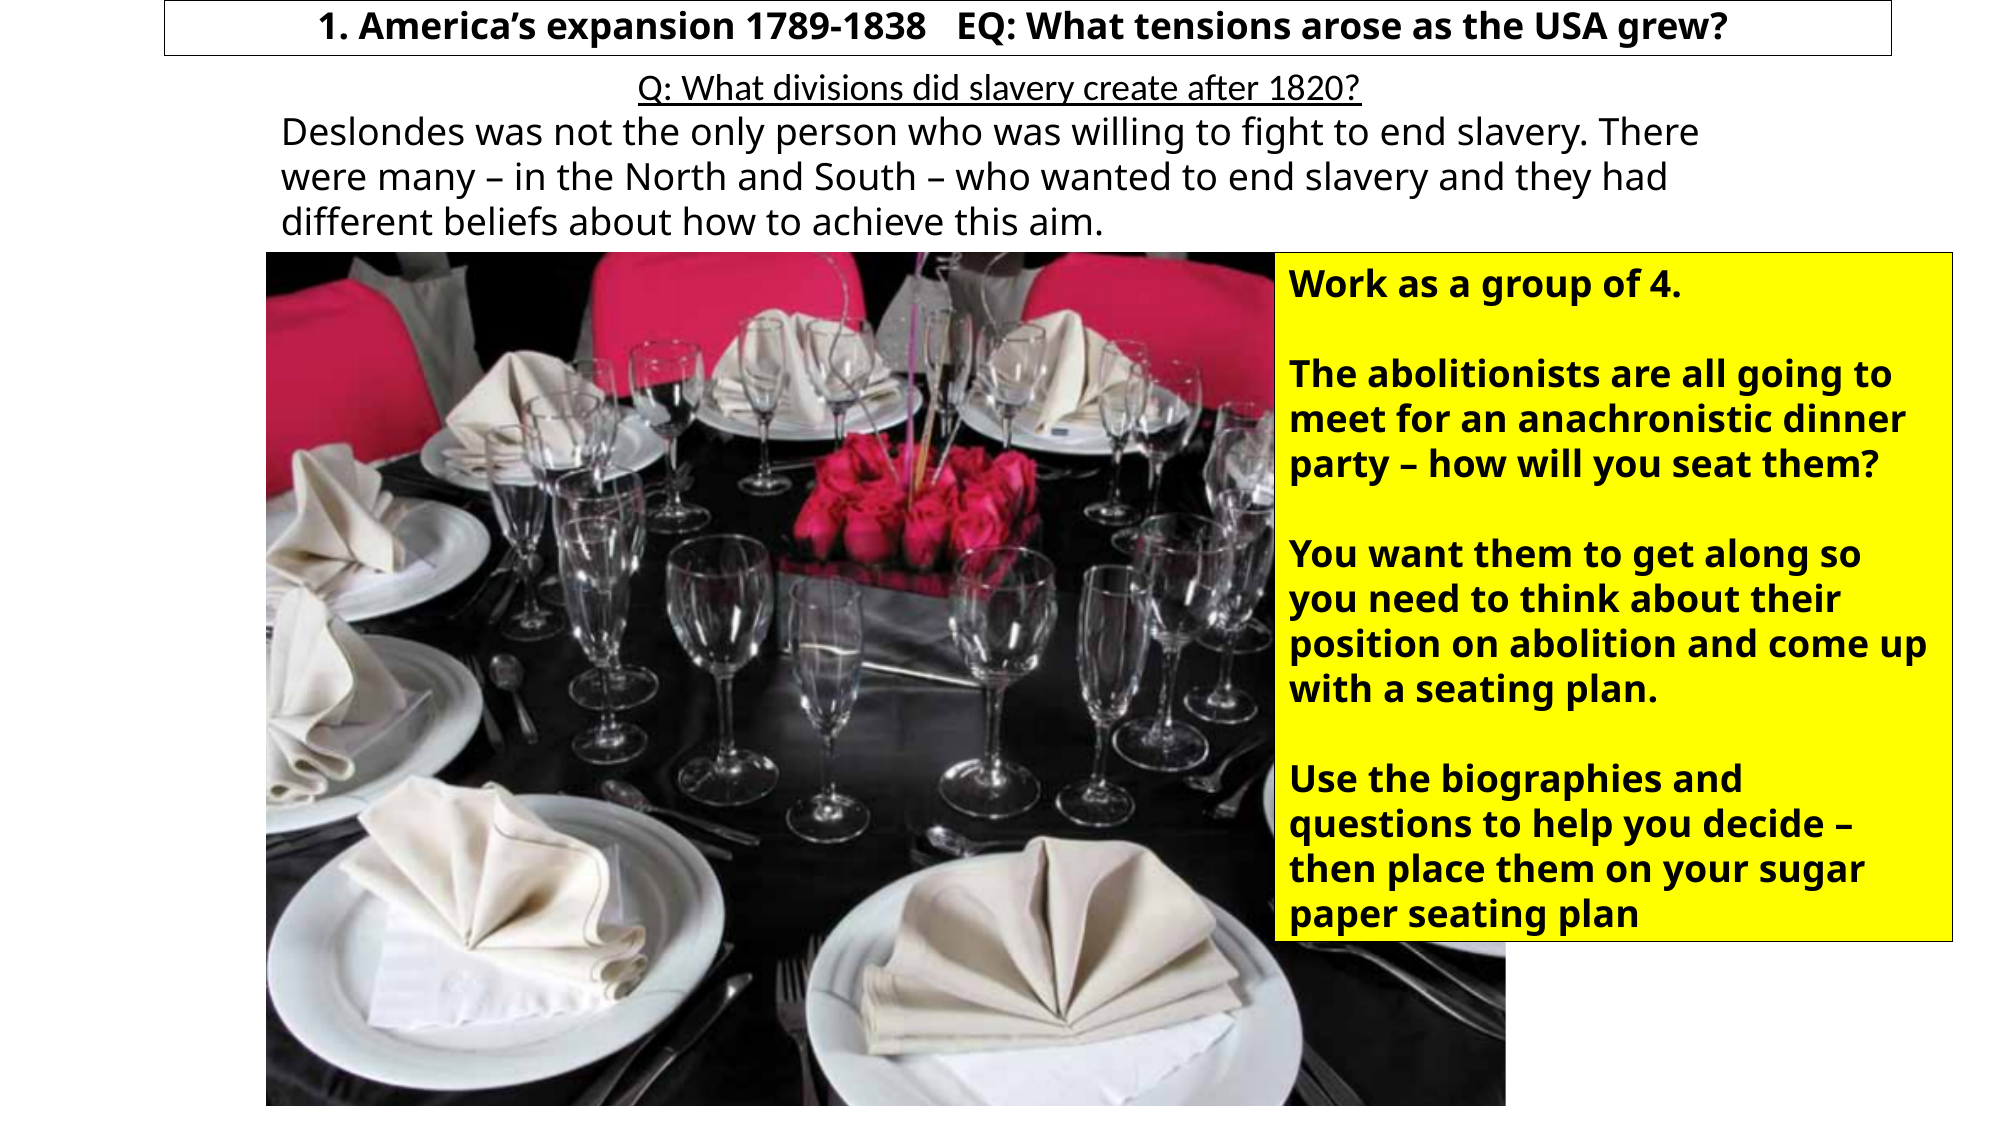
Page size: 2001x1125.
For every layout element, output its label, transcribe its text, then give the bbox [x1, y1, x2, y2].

text_box Deslondes was not the only person who was willing to fight to end slavery. There were many – in the North and South – who wanted to end slavery and they had different beliefs about how to achieve this aim. [265, 100, 1734, 251]
text_box 1. America’s expansion 1789-1838 EQ: What tensions arose as the USA grew? [164, 0, 1892, 56]
text_box Work as a group of 4. The abolitionists are all going to meet for an anachronistic dinner party – how will you seat them? You want them to get along so you need to think about their position on abolition and come up with a seating plan. Use the biographies and questions to help you decide – then place them on your sugar paper seating plan [1506, 252, 1953, 942]
text_box Q: What divisions did slavery create after 1820? [265, 56, 1735, 117]
picture [265, 252, 1506, 1106]
